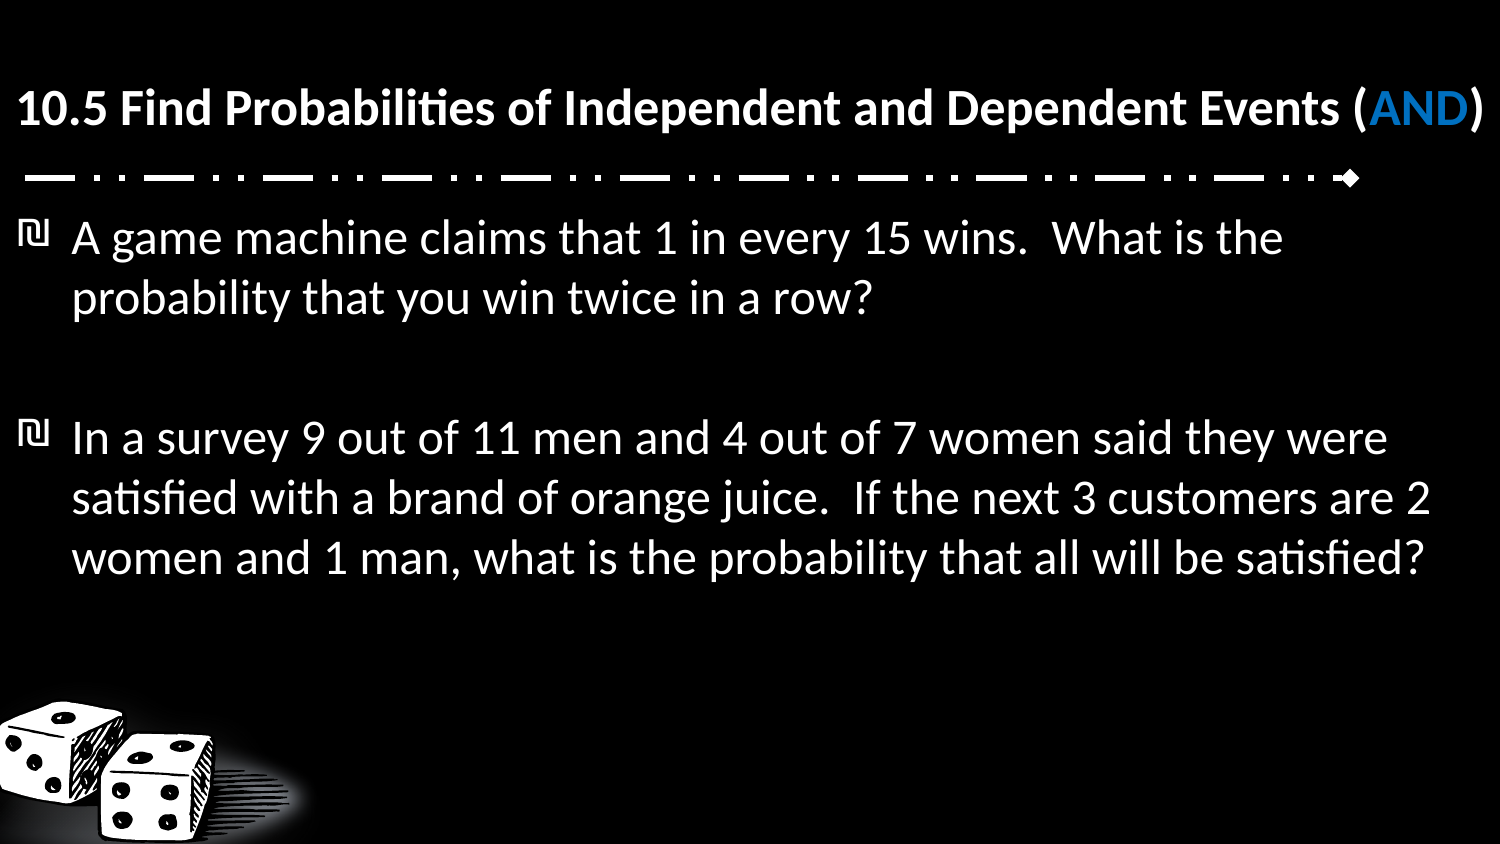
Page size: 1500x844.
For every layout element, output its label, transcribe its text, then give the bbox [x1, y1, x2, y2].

list A game machine claims that 1 in every 15 wins. What is the probability that you win twice in a row? In a survey 9 out of 11 men and 4 out of 7 women said they were satisfied with a brand of orange juice. If the next 3 customers are 2 women and 1 man, what is the probability that all will be satisfied? [0, 196, 1500, 754]
text_box 10.5 Find Probabilities of Independent and Dependent Events (AND) [0, 33, 1500, 175]
